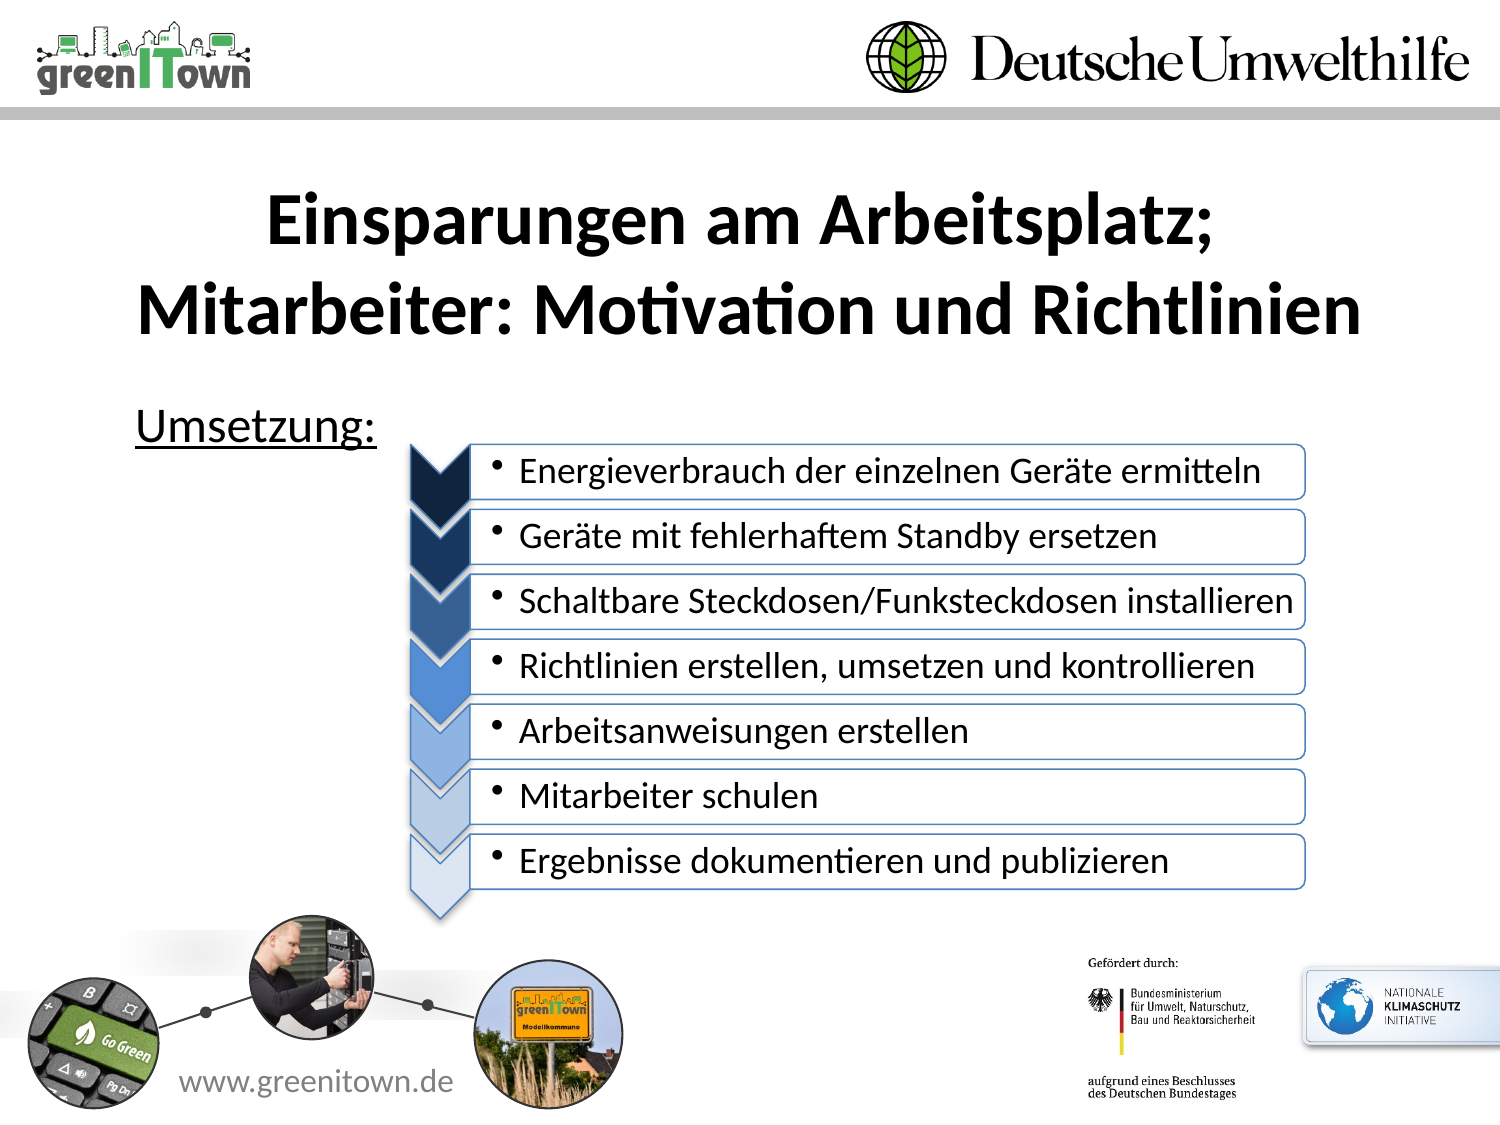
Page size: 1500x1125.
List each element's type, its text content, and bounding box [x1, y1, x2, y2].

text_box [410, 509, 1306, 573]
picture [1033, 936, 1500, 1119]
picture [253, 988, 371, 1038]
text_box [410, 768, 1306, 833]
picture [866, 21, 1469, 93]
title Einsparungen am Arbeitsplatz; Mitarbeiter: Motivation und Richtlinien [75, 162, 1425, 350]
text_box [410, 574, 1306, 638]
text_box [410, 833, 1306, 920]
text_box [410, 444, 1306, 509]
picture [476, 988, 621, 1107]
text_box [410, 639, 1306, 703]
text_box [410, 703, 1306, 768]
picture [30, 980, 157, 1107]
list Umsetzung: [120, 385, 1471, 988]
picture [37, 21, 250, 95]
